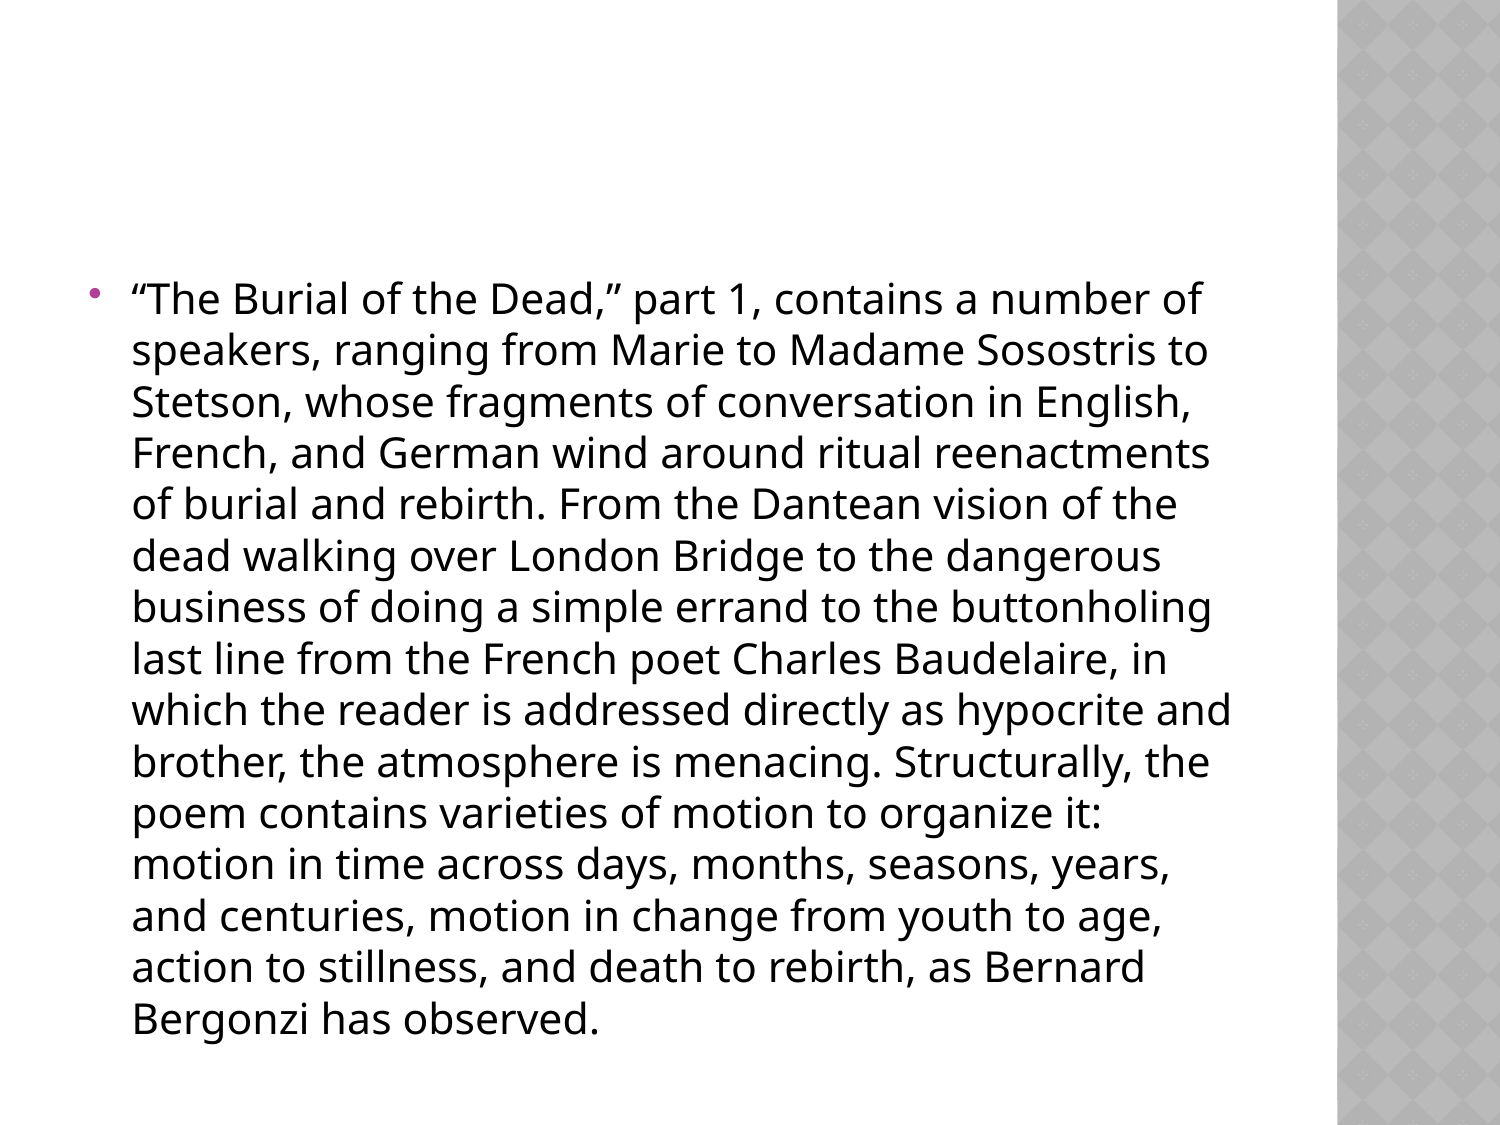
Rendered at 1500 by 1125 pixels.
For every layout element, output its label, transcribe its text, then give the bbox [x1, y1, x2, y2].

list “The Burial of the Dead,” part 1, contains a number of speakers, ranging from Marie to Madame Sosostris to Stetson, whose fragments of conversation in English, French, and German wind around ritual reenactments of burial and rebirth. From the Dantean vision of the dead walking over London Bridge to the dangerous business of doing a simple errand to the buttonholing last line from the French poet Charles Baudelaire, in which the reader is addressed directly as hypocrite and brother, the atmosphere is menacing. Structurally, the poem contains varieties of motion to organize it: motion in time across days, months, seasons, years, and centuries, motion in change from youth to age, action to stillness, and death to rebirth, as Bernard Bergonzi has observed. [75, 264, 1263, 1059]
